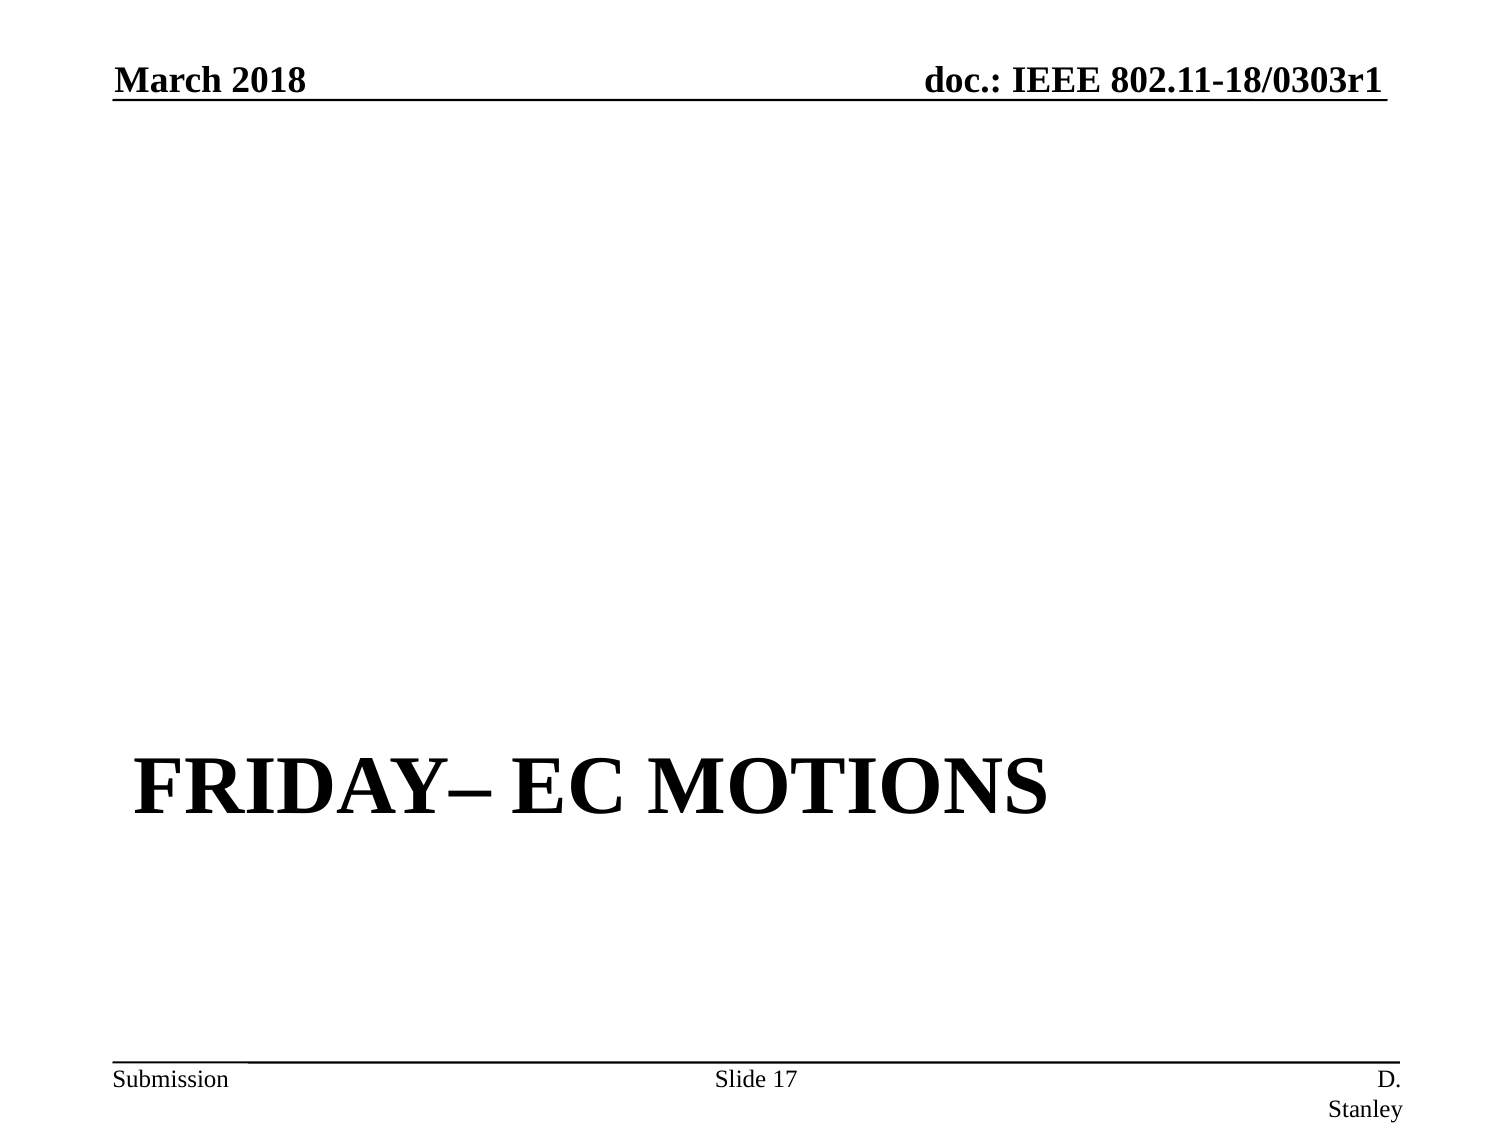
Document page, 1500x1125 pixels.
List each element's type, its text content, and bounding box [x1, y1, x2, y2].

footer D. Stanley, HP Enterprise [1324, 1061, 1402, 1093]
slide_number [114, 54, 374, 101]
title Friday– EC Motions [118, 722, 1394, 947]
slide_number Slide 17 [712, 1061, 800, 1093]
